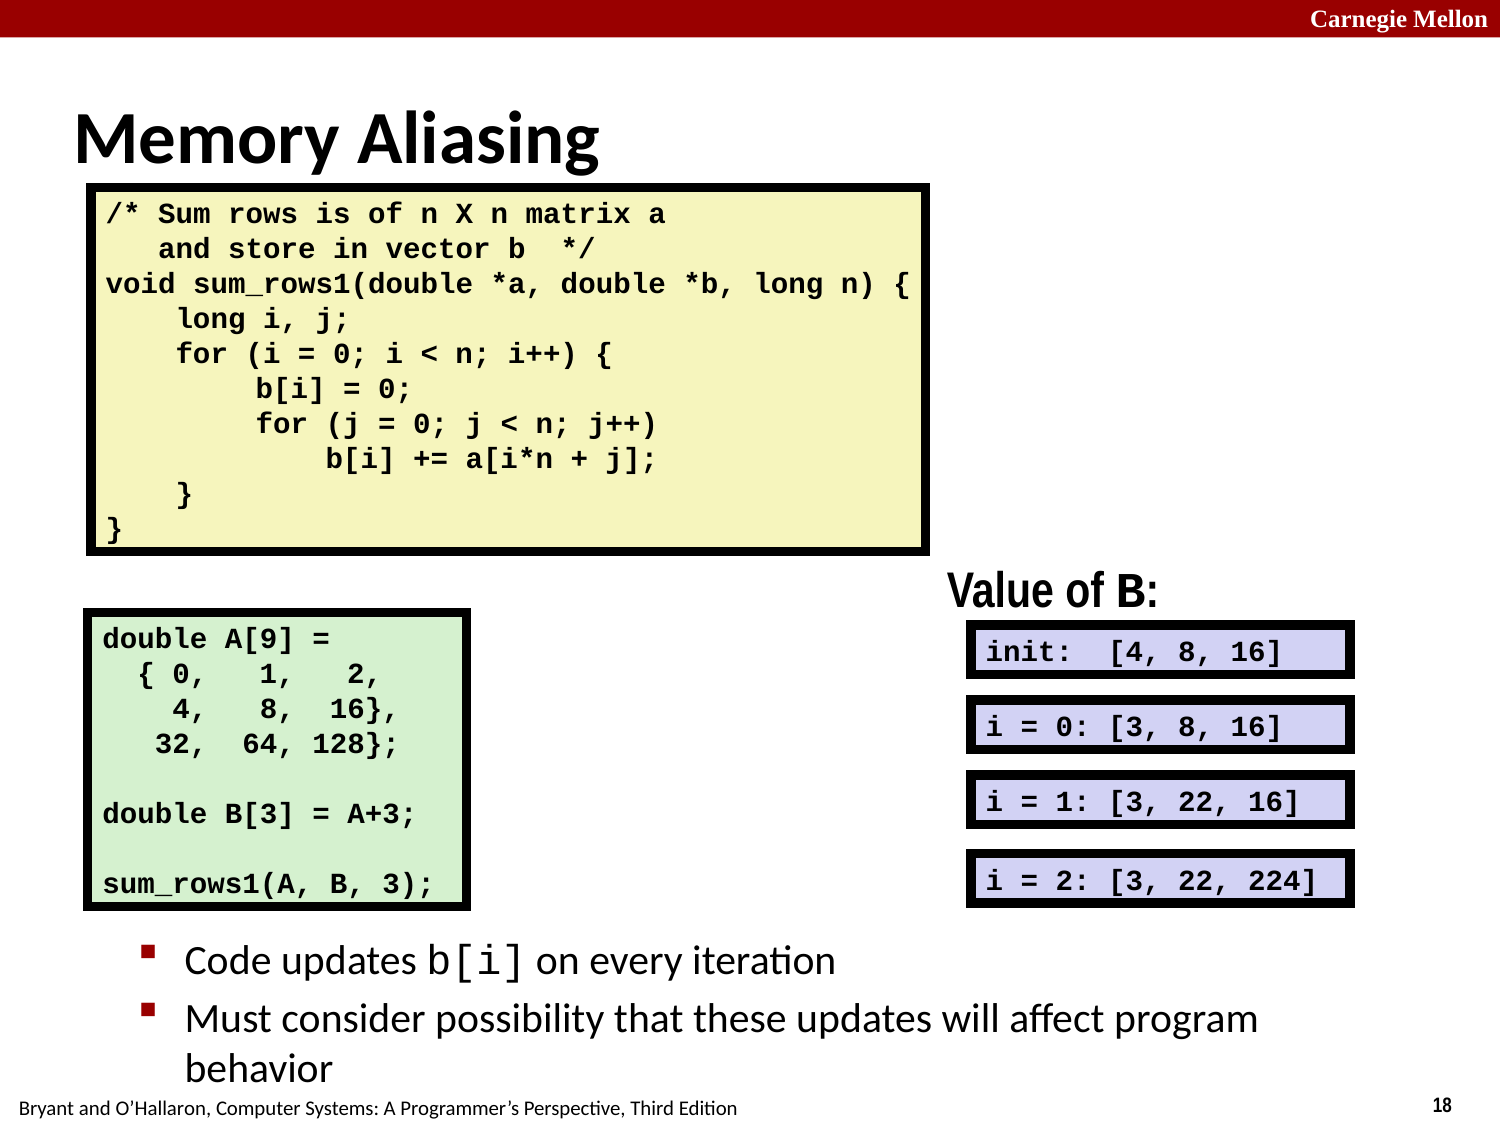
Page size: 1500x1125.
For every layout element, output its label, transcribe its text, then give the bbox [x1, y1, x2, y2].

text_box double A[9] = { 0, 1, 2, 4, 8, 16}, 32, 64, 128}; double B[3] = A+3; sum_rows1(A, B, 3); [87, 612, 467, 907]
text_box Value of B: [939, 549, 1167, 625]
list Code updates b[i] on every iteration Must consider possibility that these updates will affect program behavior [47, 924, 1411, 1058]
title Memory Aliasing [58, 71, 1305, 197]
text_box init: [4, 8, 16] [970, 624, 1350, 675]
text_box i = 1: [3, 22, 16] [970, 774, 1350, 825]
text_box /* Sum rows is of n X n matrix a and store in vector b */ void sum_rows1(double *a, double *b, long n) { long i, j; for (i = 0; i < n; i++) { b[i] = 0; for (j = 0; j < n; j++) b[i] += a[i*n + j]; } } [90, 187, 926, 552]
text_box i = 2: [3, 22, 224] [970, 853, 1350, 904]
text_box i = 0: [3, 8, 16] [970, 699, 1350, 750]
